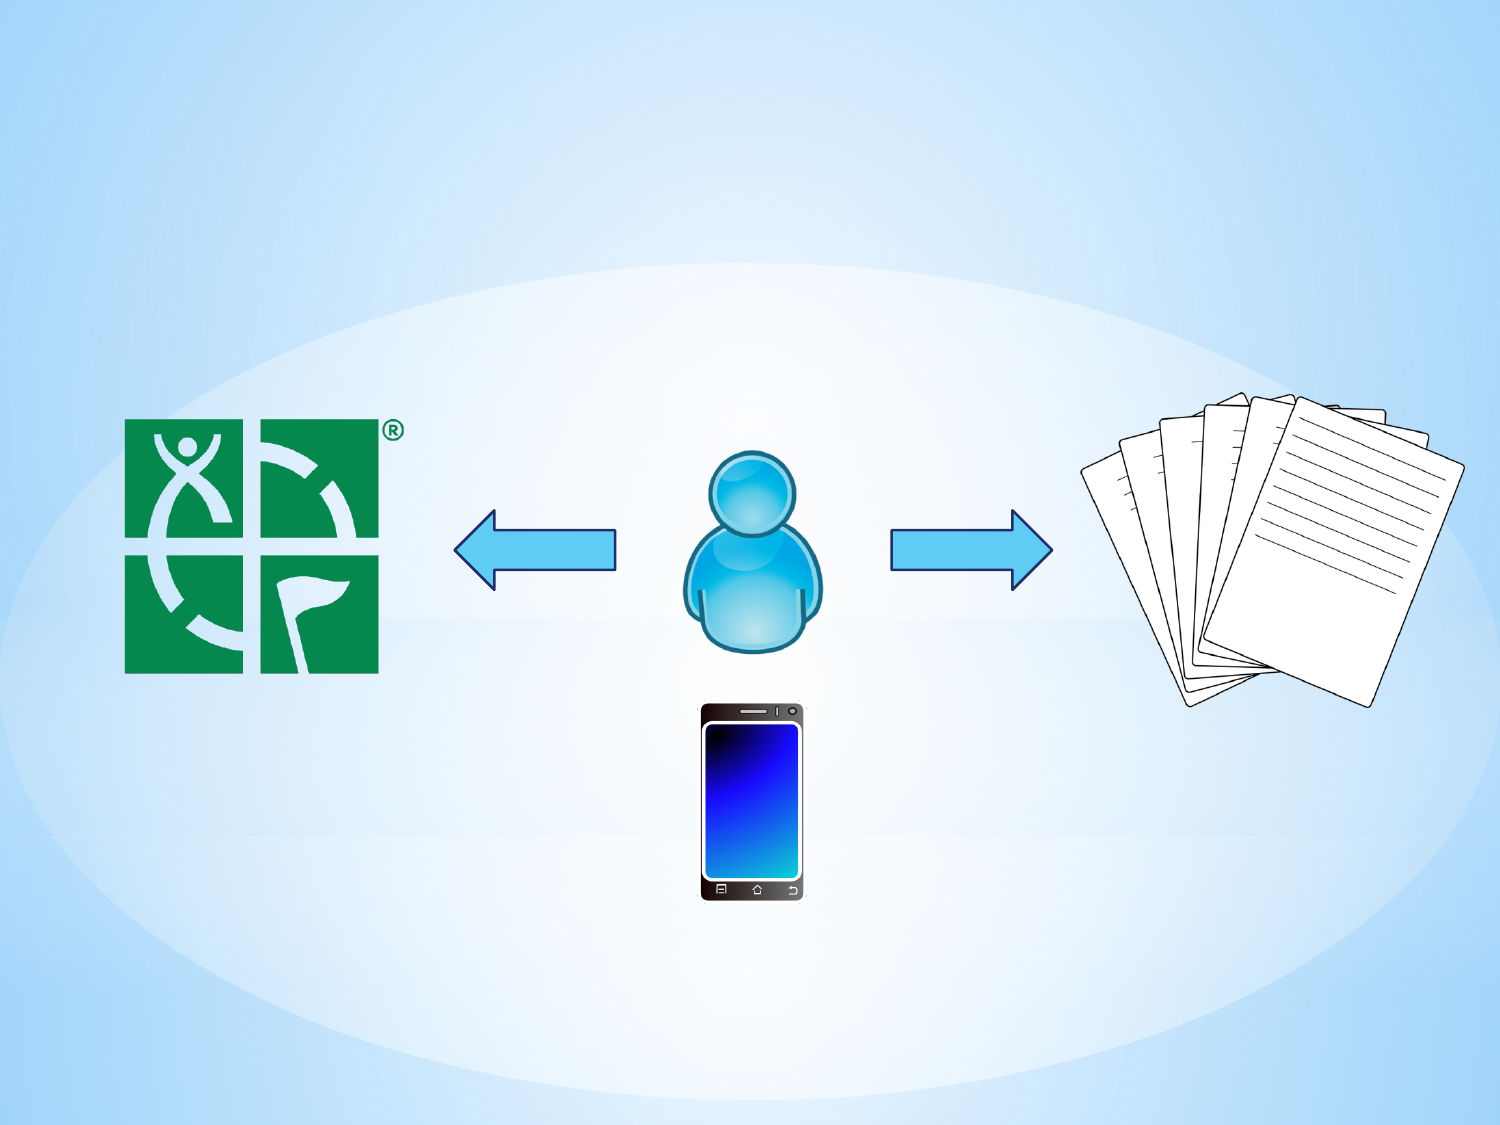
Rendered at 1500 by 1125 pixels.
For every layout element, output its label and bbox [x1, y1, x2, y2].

picture [0, 419, 593, 681]
picture [645, 694, 859, 908]
text_box [598, 528, 617, 572]
picture [1080, 392, 1465, 708]
picture [666, 424, 838, 676]
text_box [890, 509, 1054, 592]
